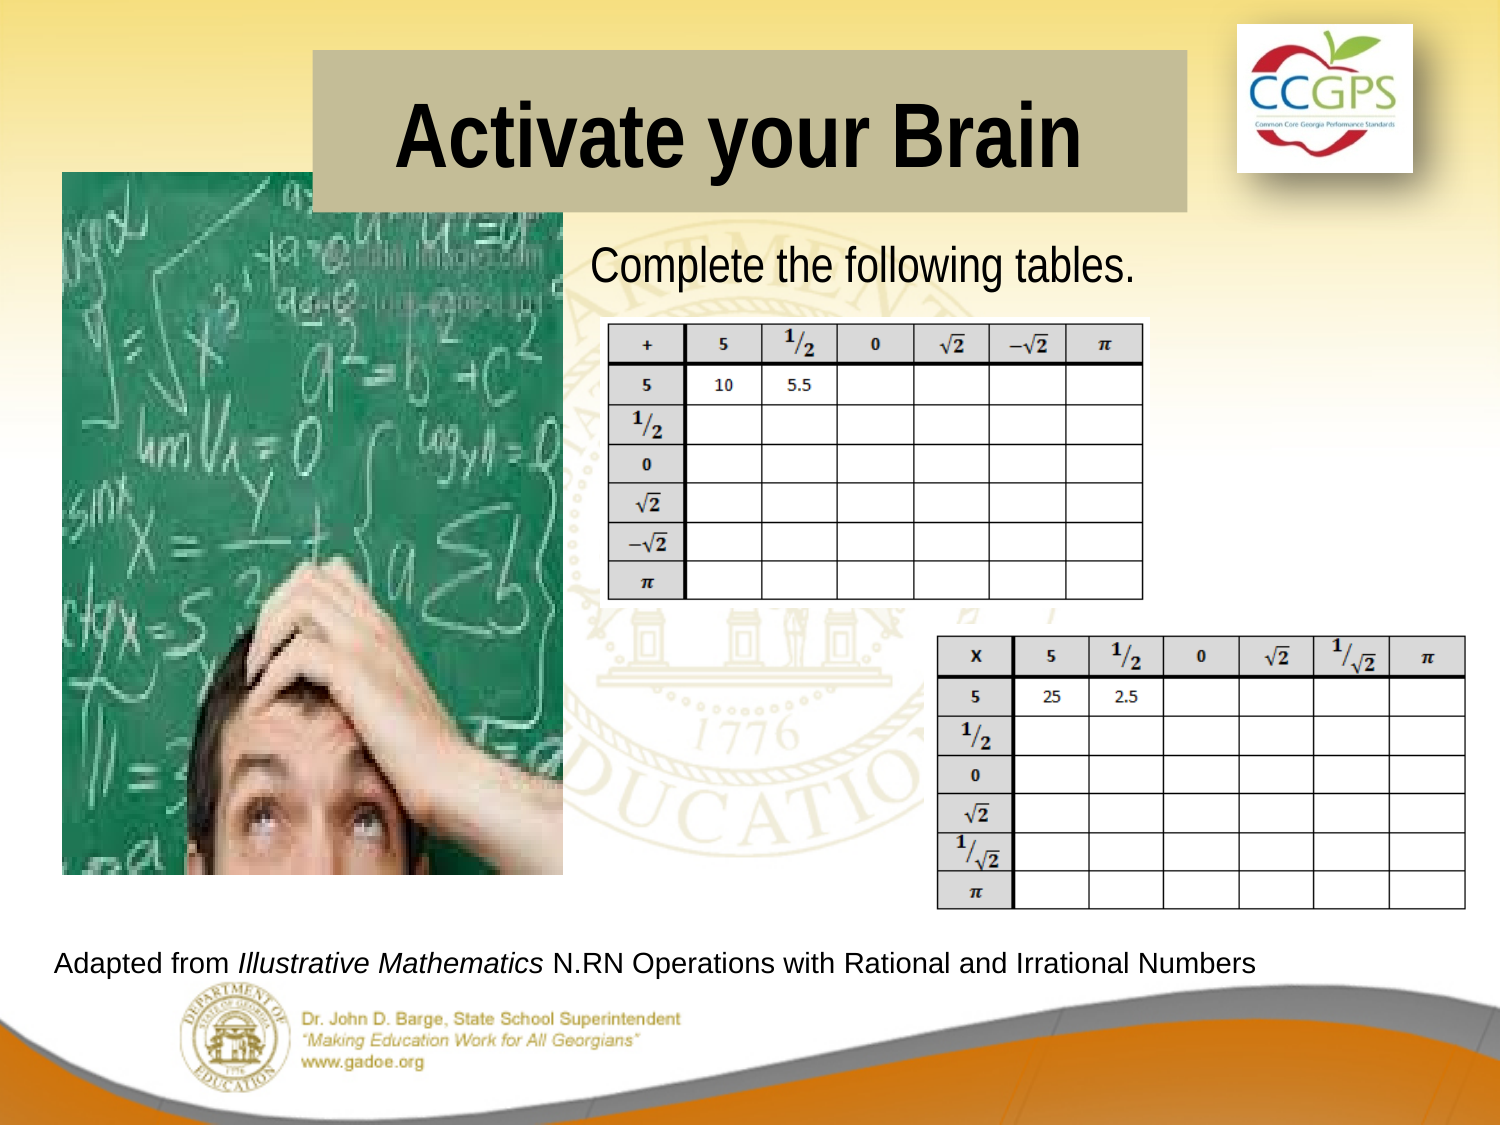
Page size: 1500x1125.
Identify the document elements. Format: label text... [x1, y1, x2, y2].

picture [0, 0, 1500, 1125]
subtitle Complete the following tables. [574, 224, 1476, 988]
text_box Adapted from Illustrative Mathematics N.RN Operations with Rational and Irrational Numbers [39, 936, 1273, 987]
title Activate your Brain [312, 49, 1188, 213]
